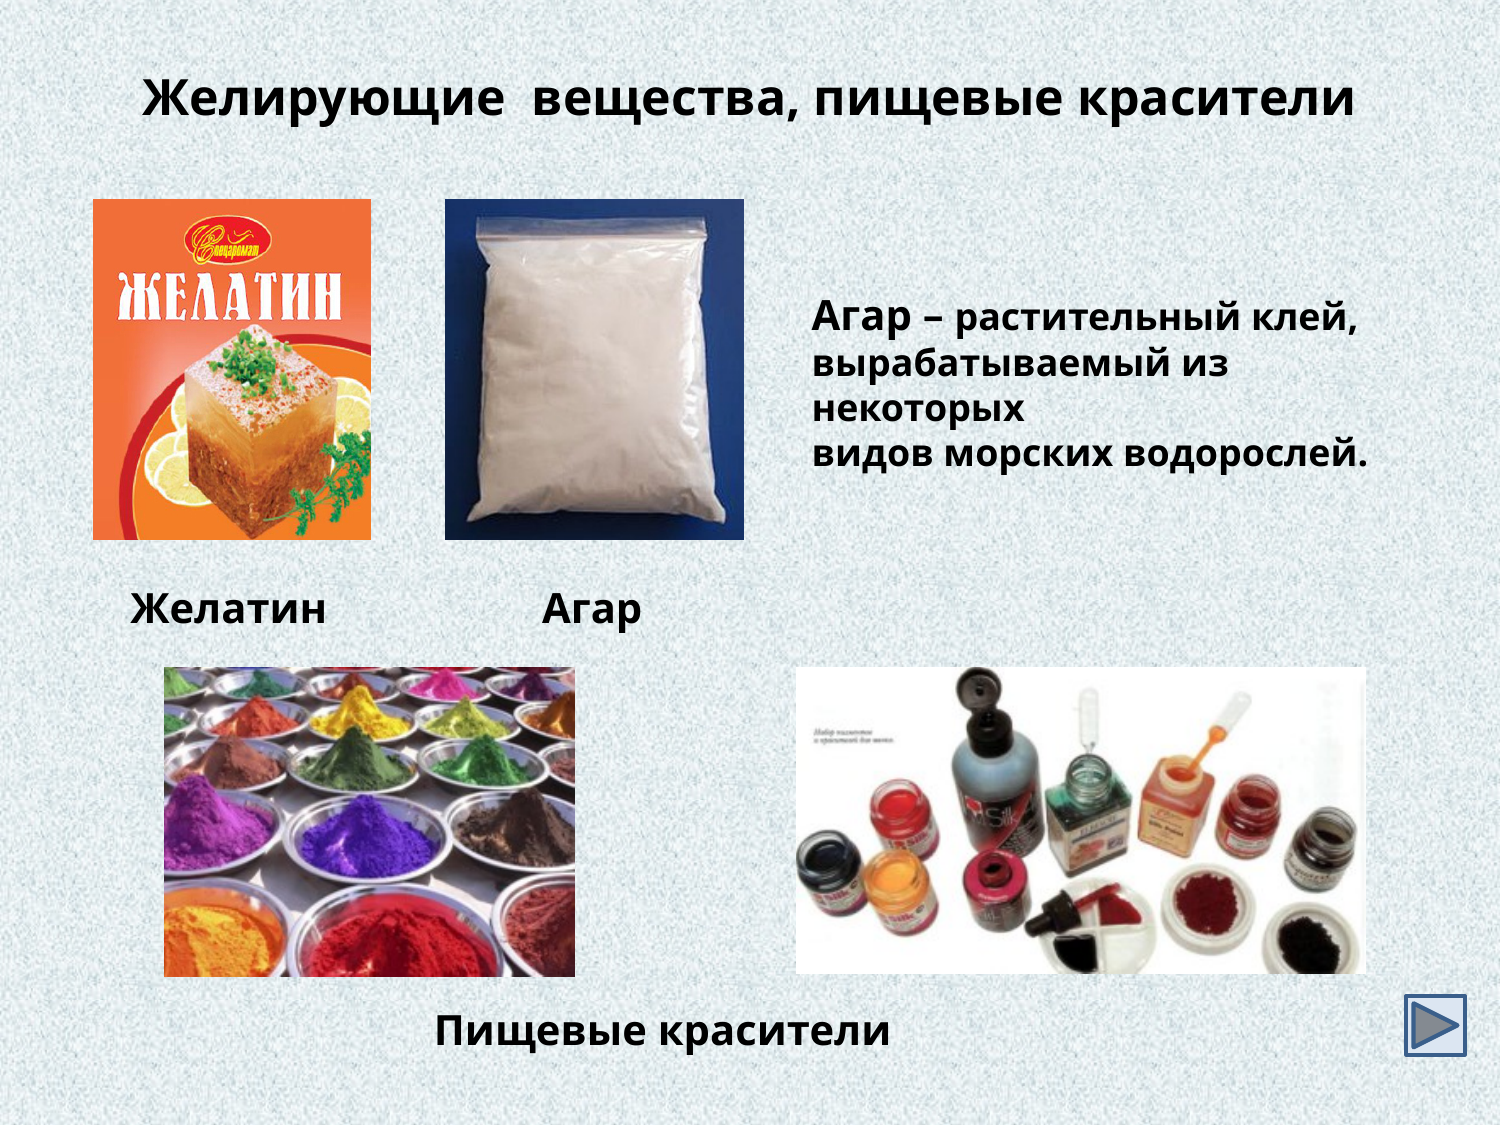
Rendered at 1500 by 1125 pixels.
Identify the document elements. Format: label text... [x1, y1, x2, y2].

text_box [1404, 994, 1467, 1057]
text_box Пищевые красители [339, 996, 997, 1061]
text_box Агар [468, 574, 727, 639]
text_box Агар – растительный клей, вырабатываемый из некоторых видов морских водорослей. [796, 281, 1465, 482]
picture [0, 0, 1500, 1125]
text_box Желатин [105, 574, 364, 639]
text_box Желирующие вещества, пищевые красители [105, 58, 1395, 134]
